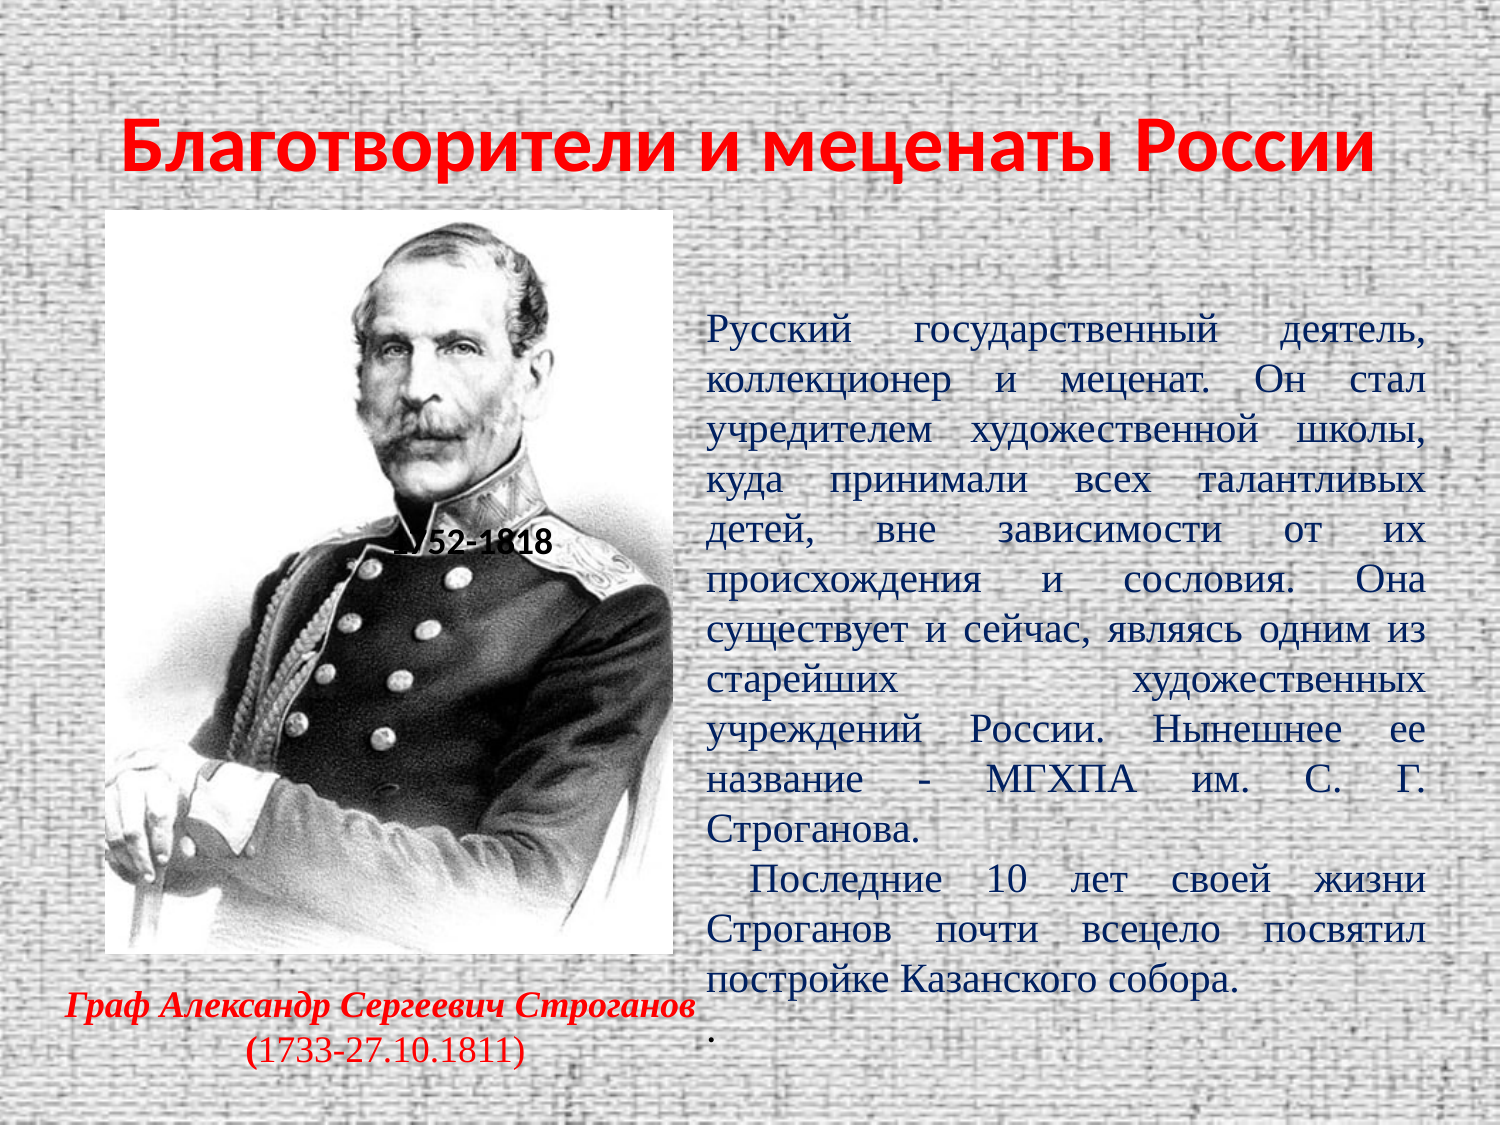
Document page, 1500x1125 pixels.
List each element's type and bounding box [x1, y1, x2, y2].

list [105, 210, 673, 954]
picture [0, 0, 1500, 1125]
